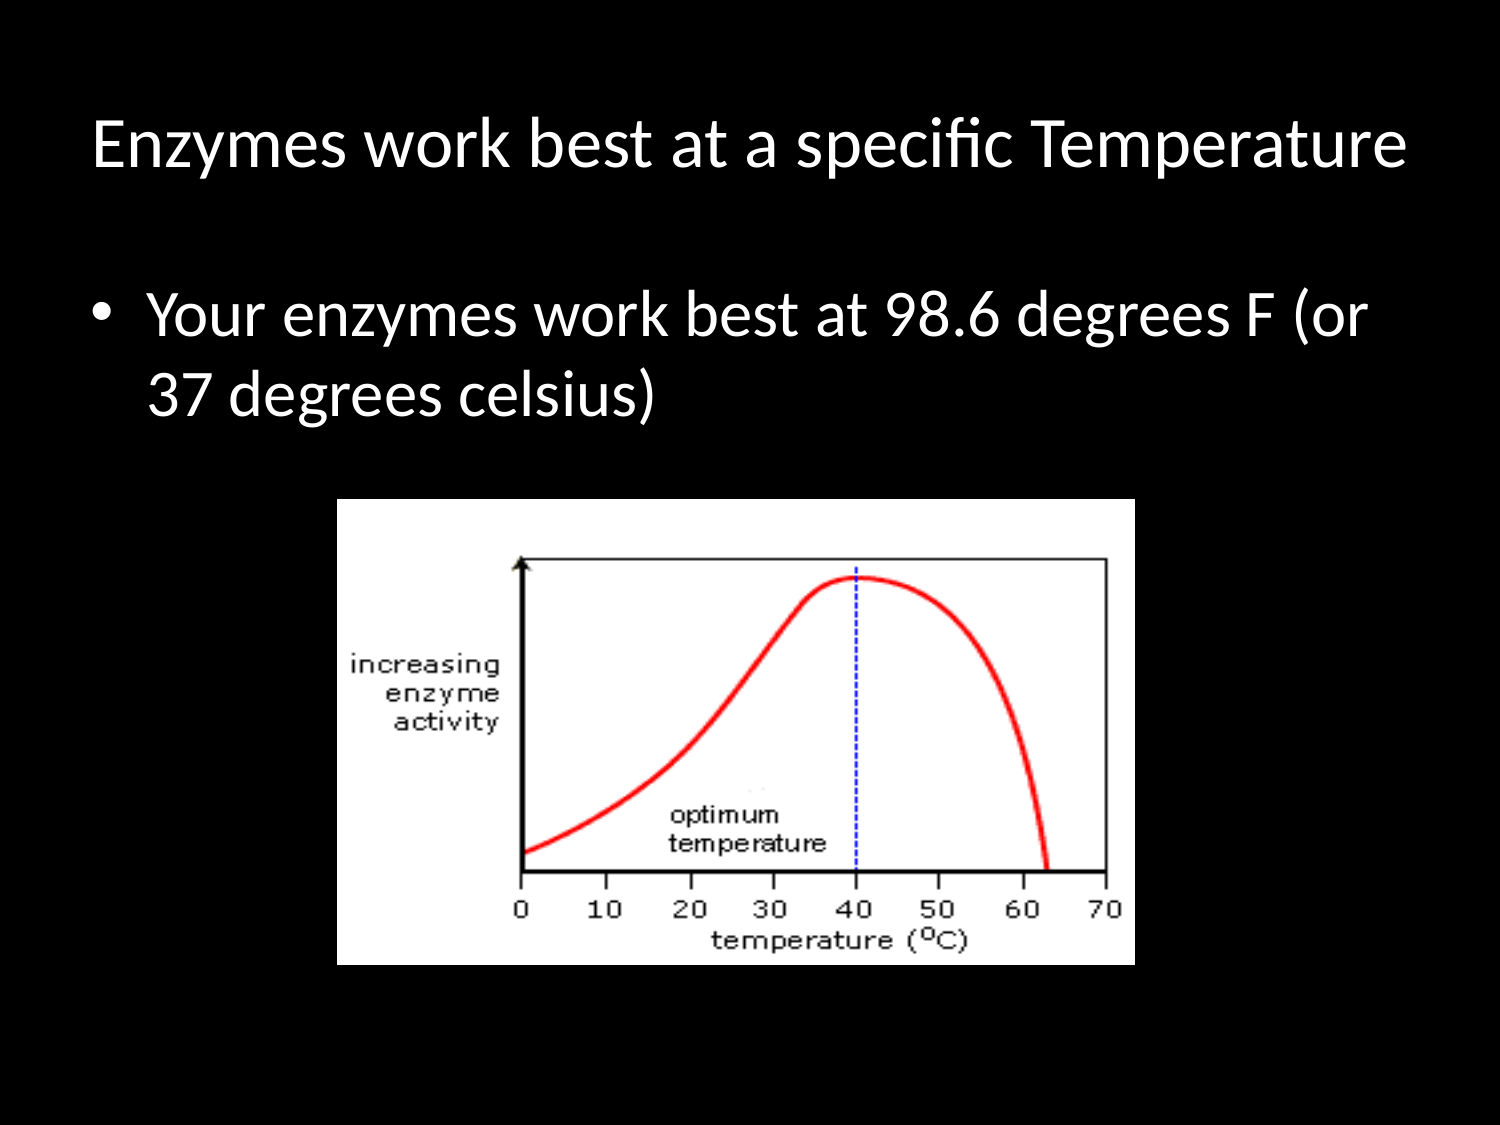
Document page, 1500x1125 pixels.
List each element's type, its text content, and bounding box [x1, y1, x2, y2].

title Enzymes work best at a specific Temperature [75, 45, 1425, 233]
list Your enzymes work best at 98.6 degrees F (or 37 degrees celsius) [75, 262, 1425, 1005]
picture [337, 499, 1135, 966]
